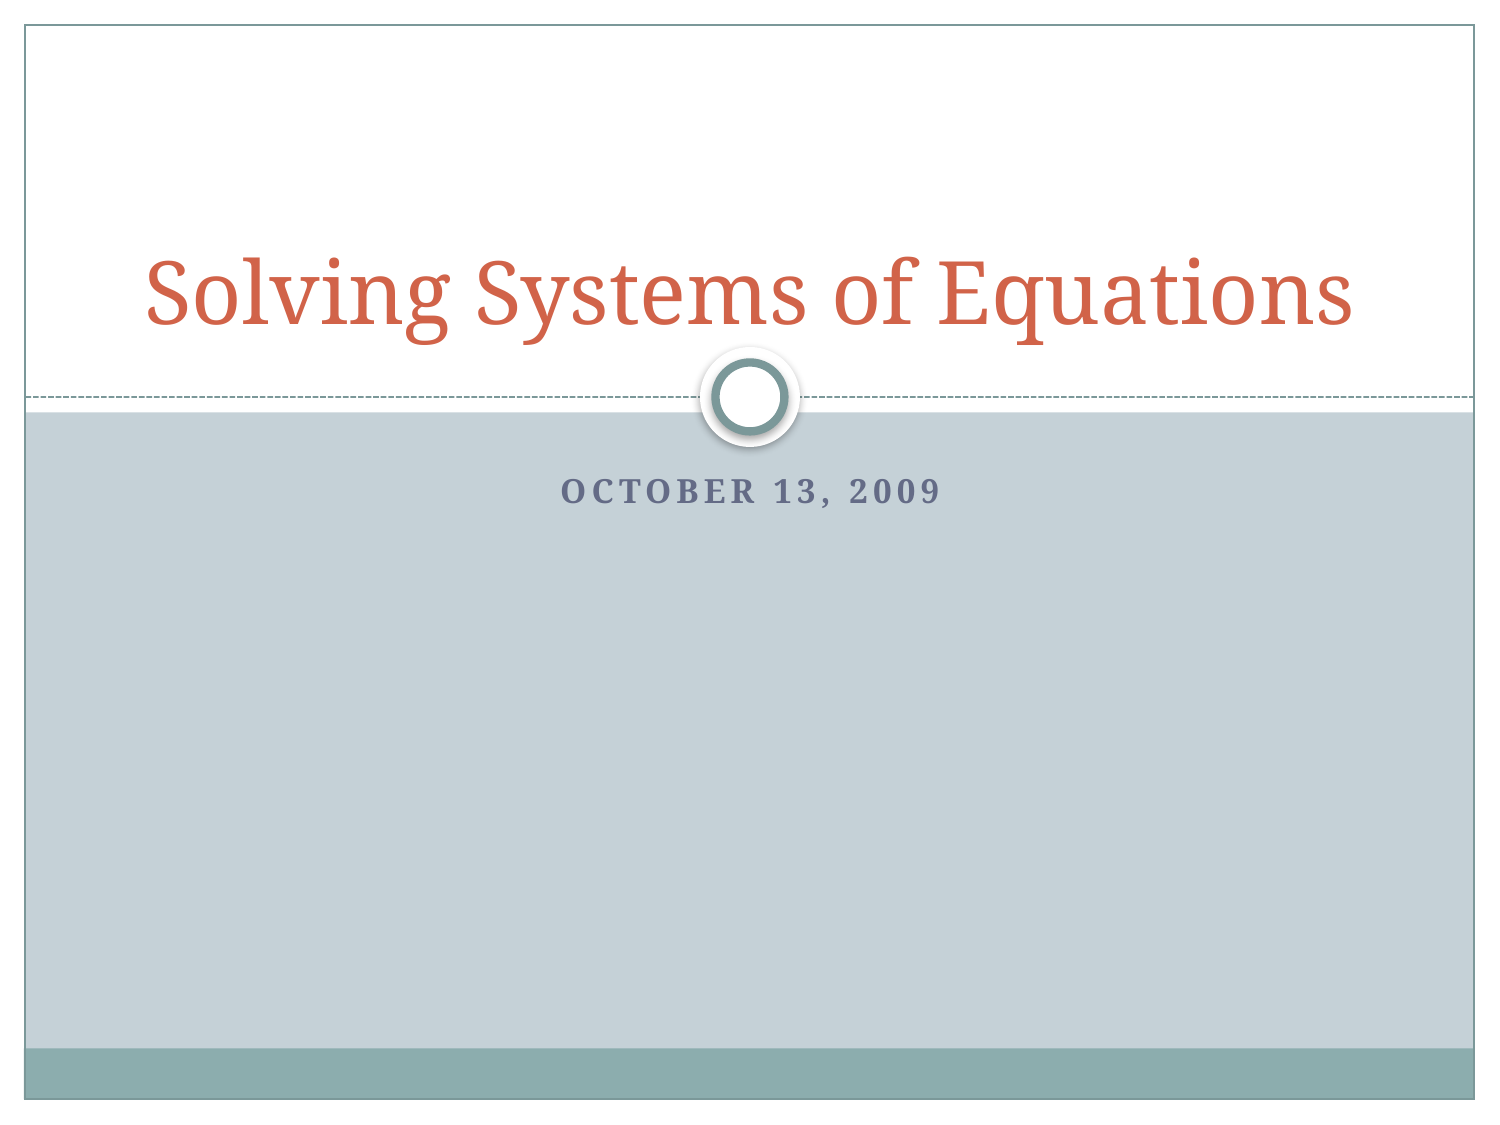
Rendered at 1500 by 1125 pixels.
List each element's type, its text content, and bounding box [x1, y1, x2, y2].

subtitle October 13, 2009 [225, 462, 1275, 750]
title Solving Systems of Equations [112, 62, 1388, 350]
